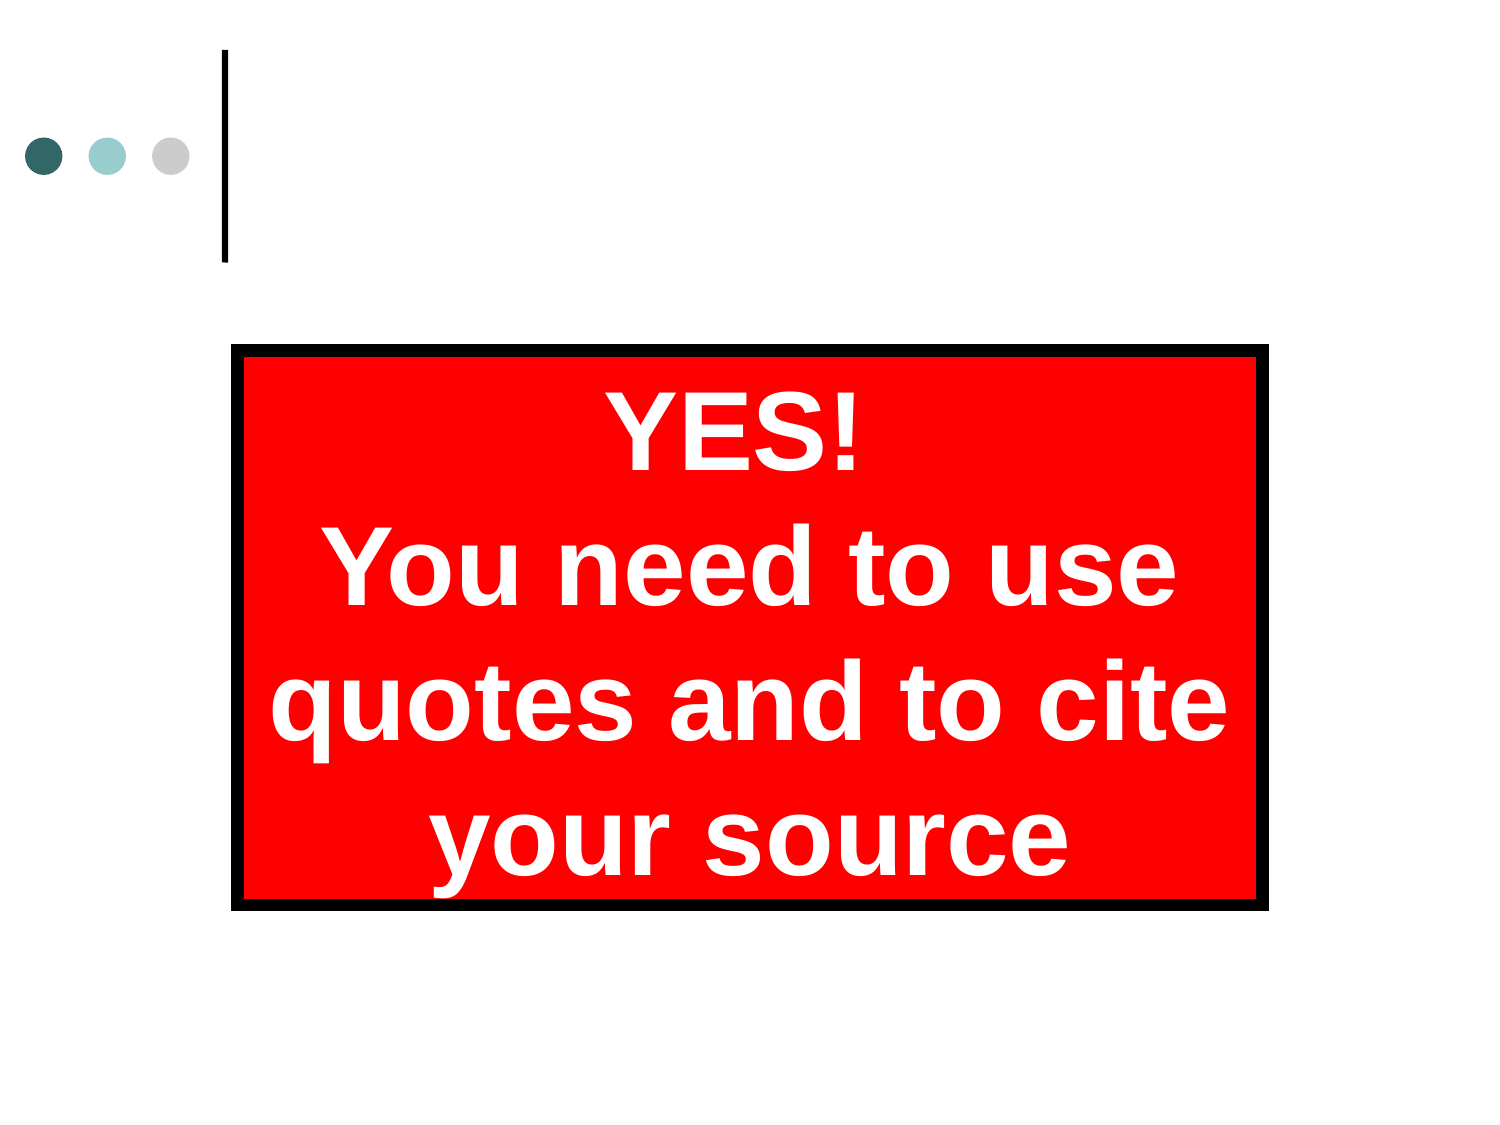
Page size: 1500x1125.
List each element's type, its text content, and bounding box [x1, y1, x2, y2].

text_box YES! You need to use quotes and to cite your source [237, 350, 1263, 906]
